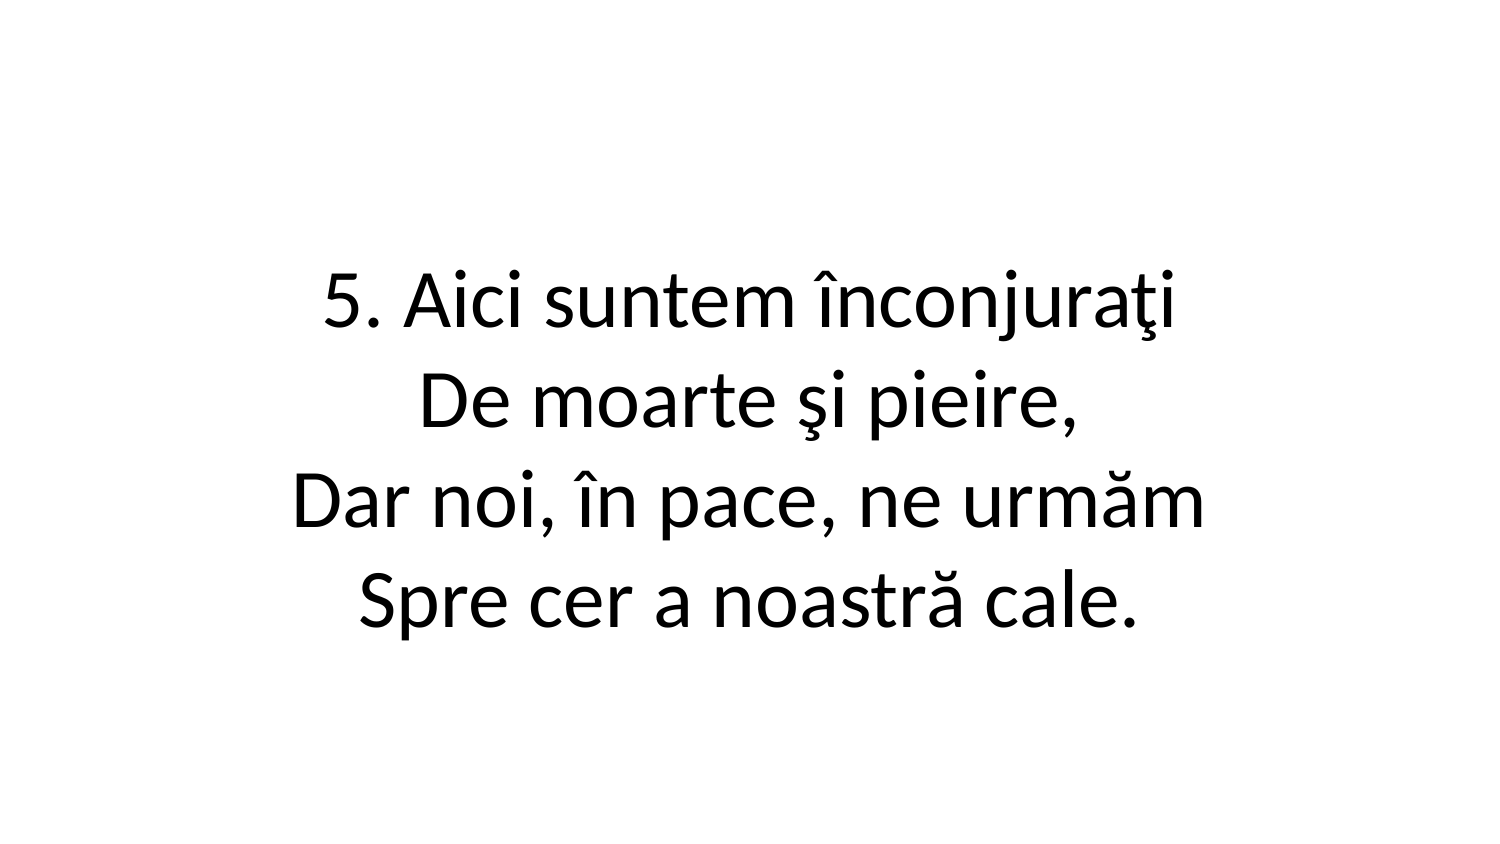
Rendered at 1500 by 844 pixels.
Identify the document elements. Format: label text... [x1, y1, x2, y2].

text_box 5. Aici suntem înconjuraţi De moarte şi pieire, Dar noi, în pace, ne urmăm Spre cer a noastră cale. [276, 192, 1224, 652]
